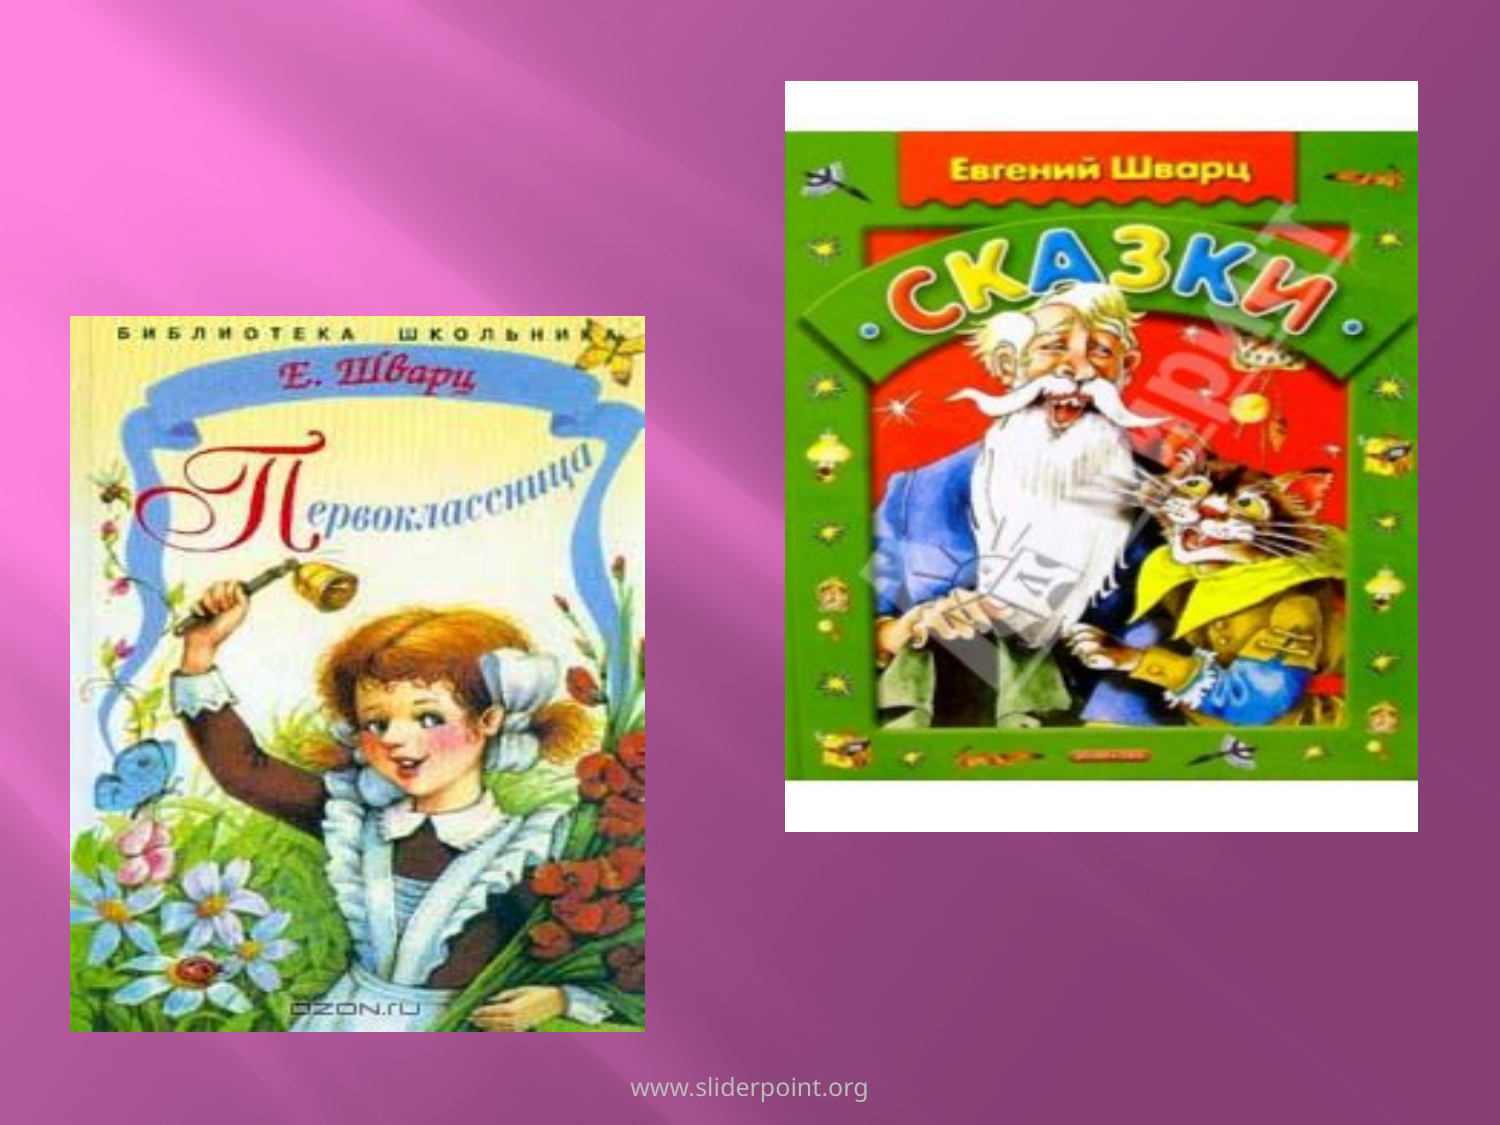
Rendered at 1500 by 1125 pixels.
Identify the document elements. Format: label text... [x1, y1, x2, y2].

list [70, 316, 645, 1032]
footer www.sliderpoint.org [512, 1052, 988, 1113]
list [784, 81, 1419, 833]
